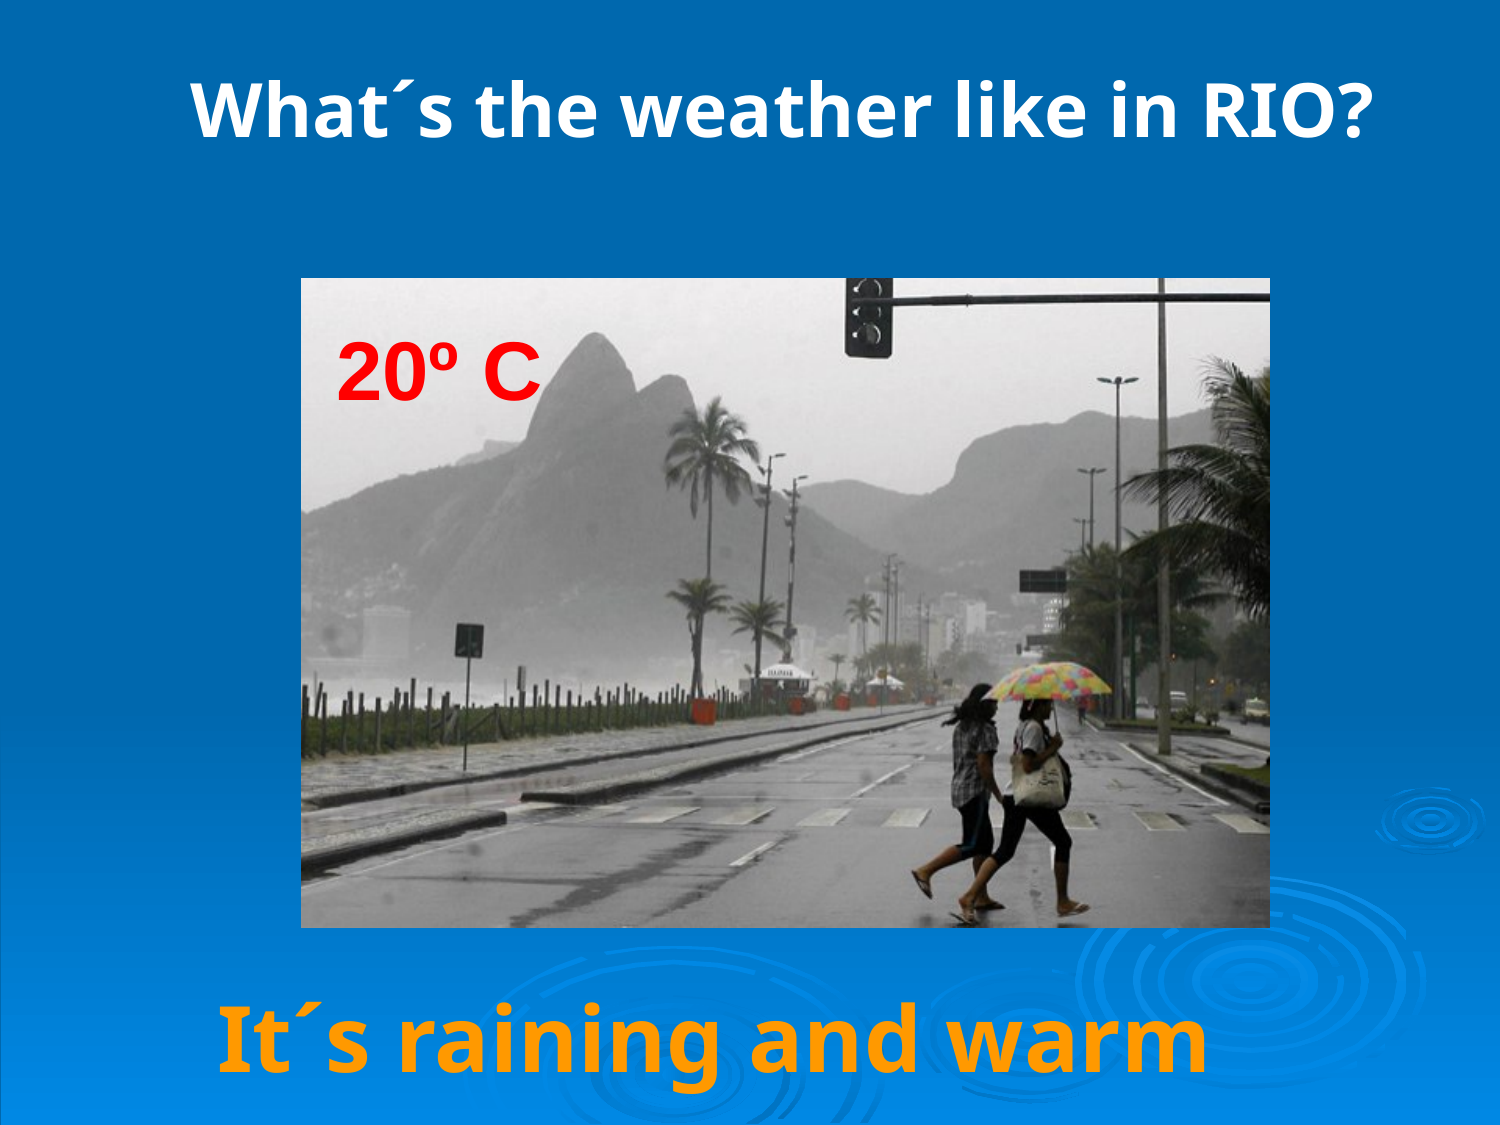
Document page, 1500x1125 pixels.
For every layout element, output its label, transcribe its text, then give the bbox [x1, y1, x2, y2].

text_box What´s the weather like in RIO? [175, 54, 1390, 160]
text_box 20º C [159, 267, 609, 455]
title It´s raining and warm [76, 942, 1353, 1125]
picture [300, 278, 1270, 928]
